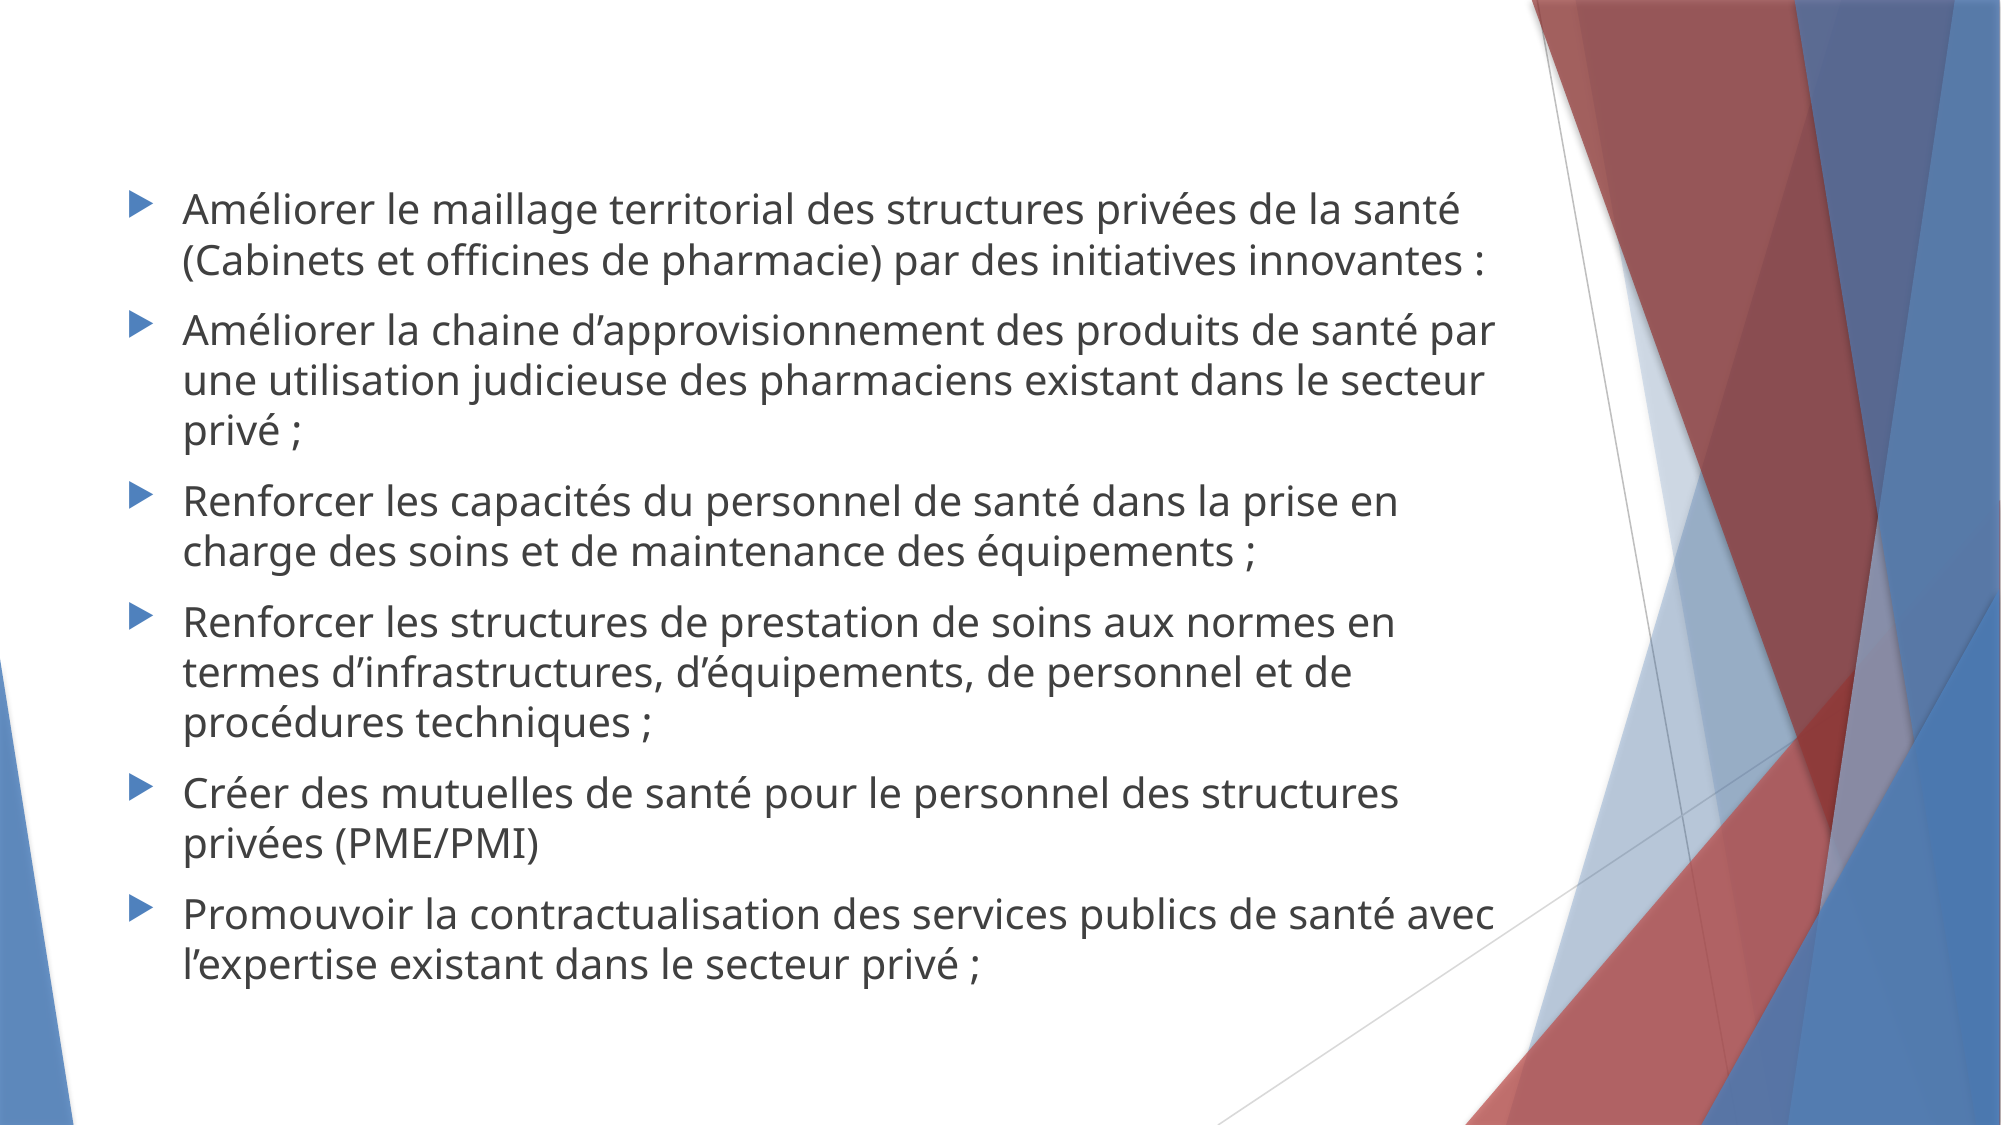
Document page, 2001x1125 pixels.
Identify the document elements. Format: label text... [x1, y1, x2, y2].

list Améliorer le maillage territorial des structures privées de la santé (Cabinets et officines de pharmacie) par des initiatives innovantes : Améliorer la chaine d’approvisionnement des produits de santé par une utilisation judicieuse des pharmaciens existant dans le secteur privé ; Renforcer les capacités du personnel de santé dans la prise en charge des soins et de maintenance des équipements ; Renforcer les structures de prestation de soins aux normes en termes d’infrastructures, d’équipements, de personnel et de procédures techniques ; Créer des mutuelles de santé pour le personnel des structures privées (PME/PMI) Promouvoir la contractualisation des services publics de santé avec l’expertise existant dans le secteur privé ; [111, 175, 1522, 992]
